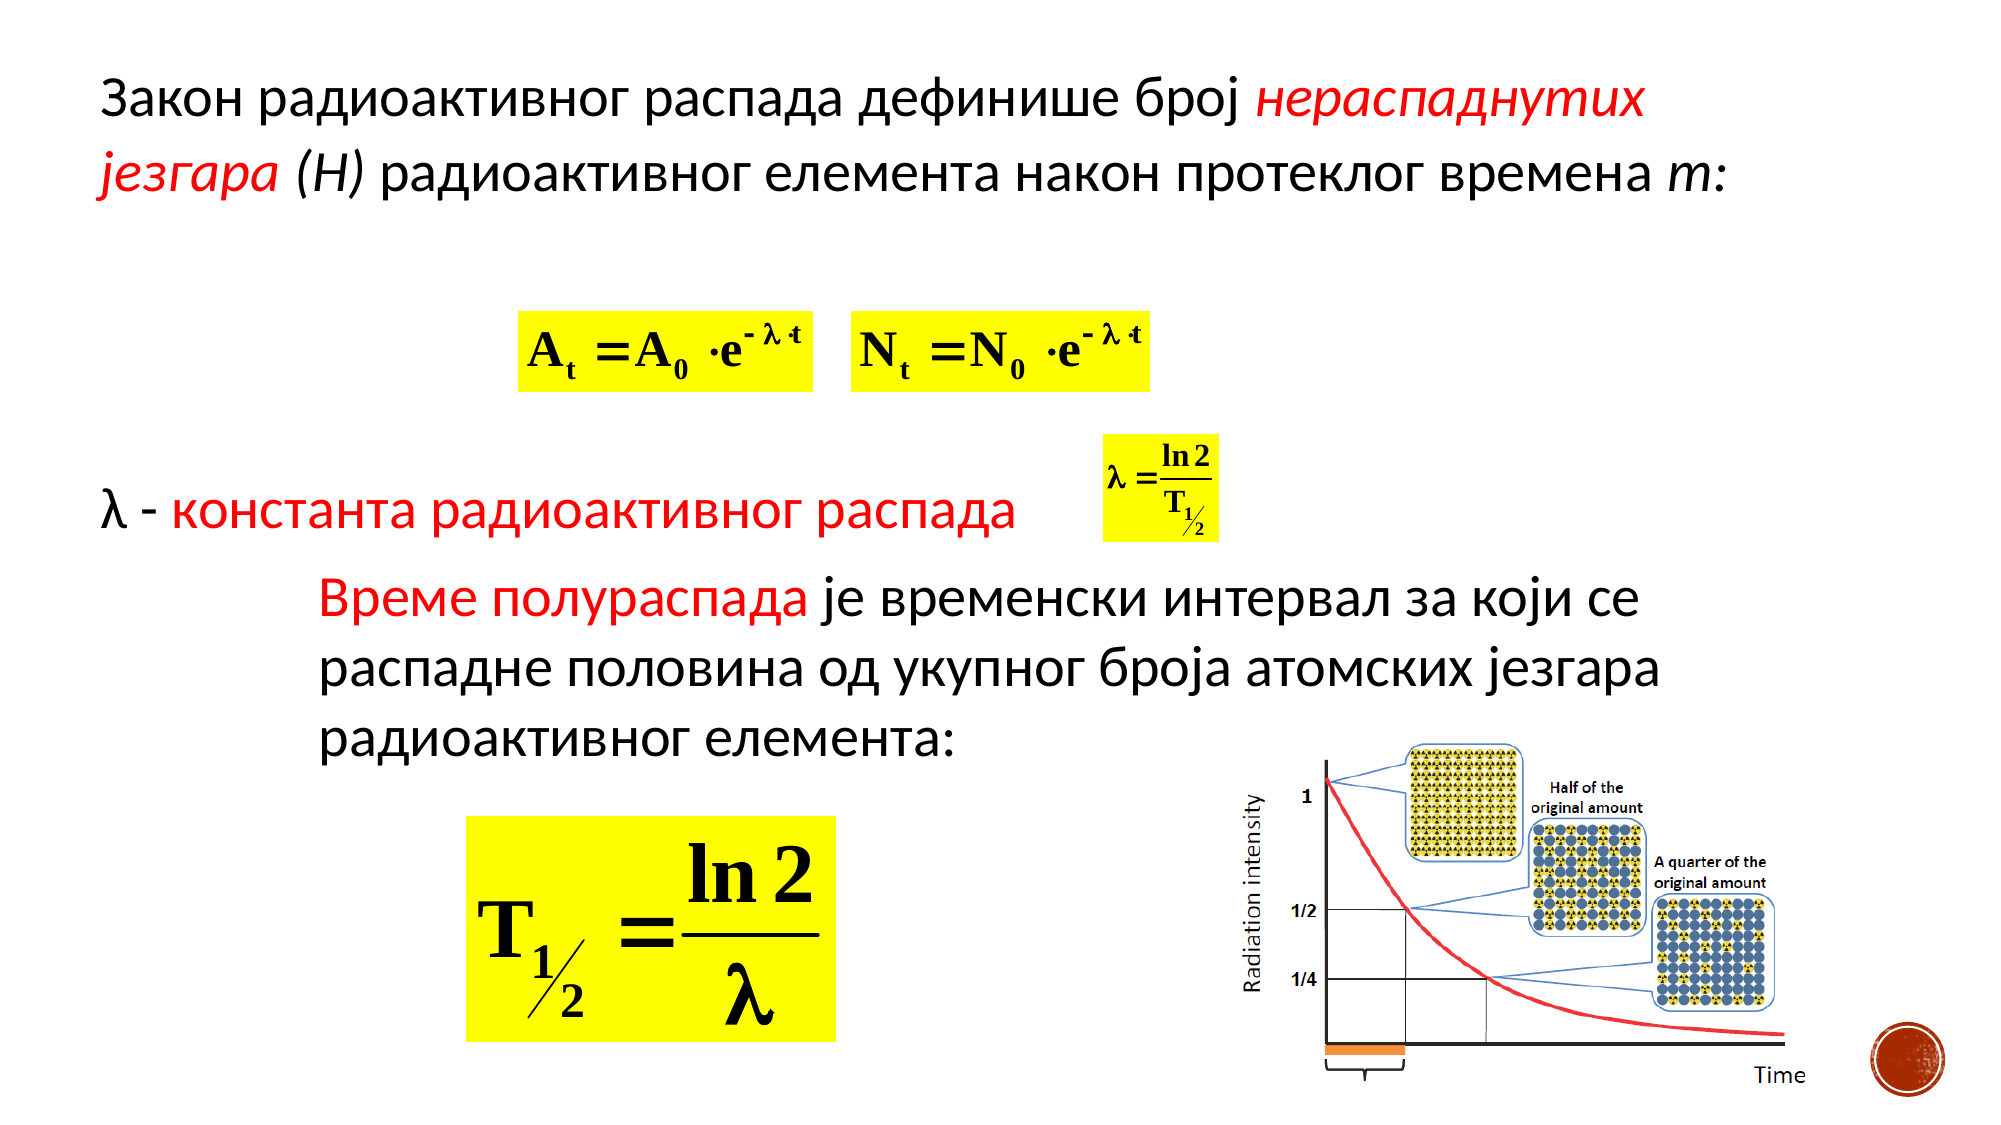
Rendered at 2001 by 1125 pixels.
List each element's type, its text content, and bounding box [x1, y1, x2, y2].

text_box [1106, 437, 1217, 539]
text_box Време полураспада је временски интервал за који се распадне половина од укупног броја атомских језгара радиоактивног елемента: [304, 550, 1738, 775]
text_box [854, 314, 1148, 390]
list Закон радиоактивног распада дефинише број нераспаднутих језгара (Н) радиоактивног елемента након протеклог времена т: λ - константа радиоактивног распада [85, 45, 1787, 401]
picture [1222, 730, 1821, 1083]
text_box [469, 819, 834, 1040]
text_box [520, 314, 811, 390]
